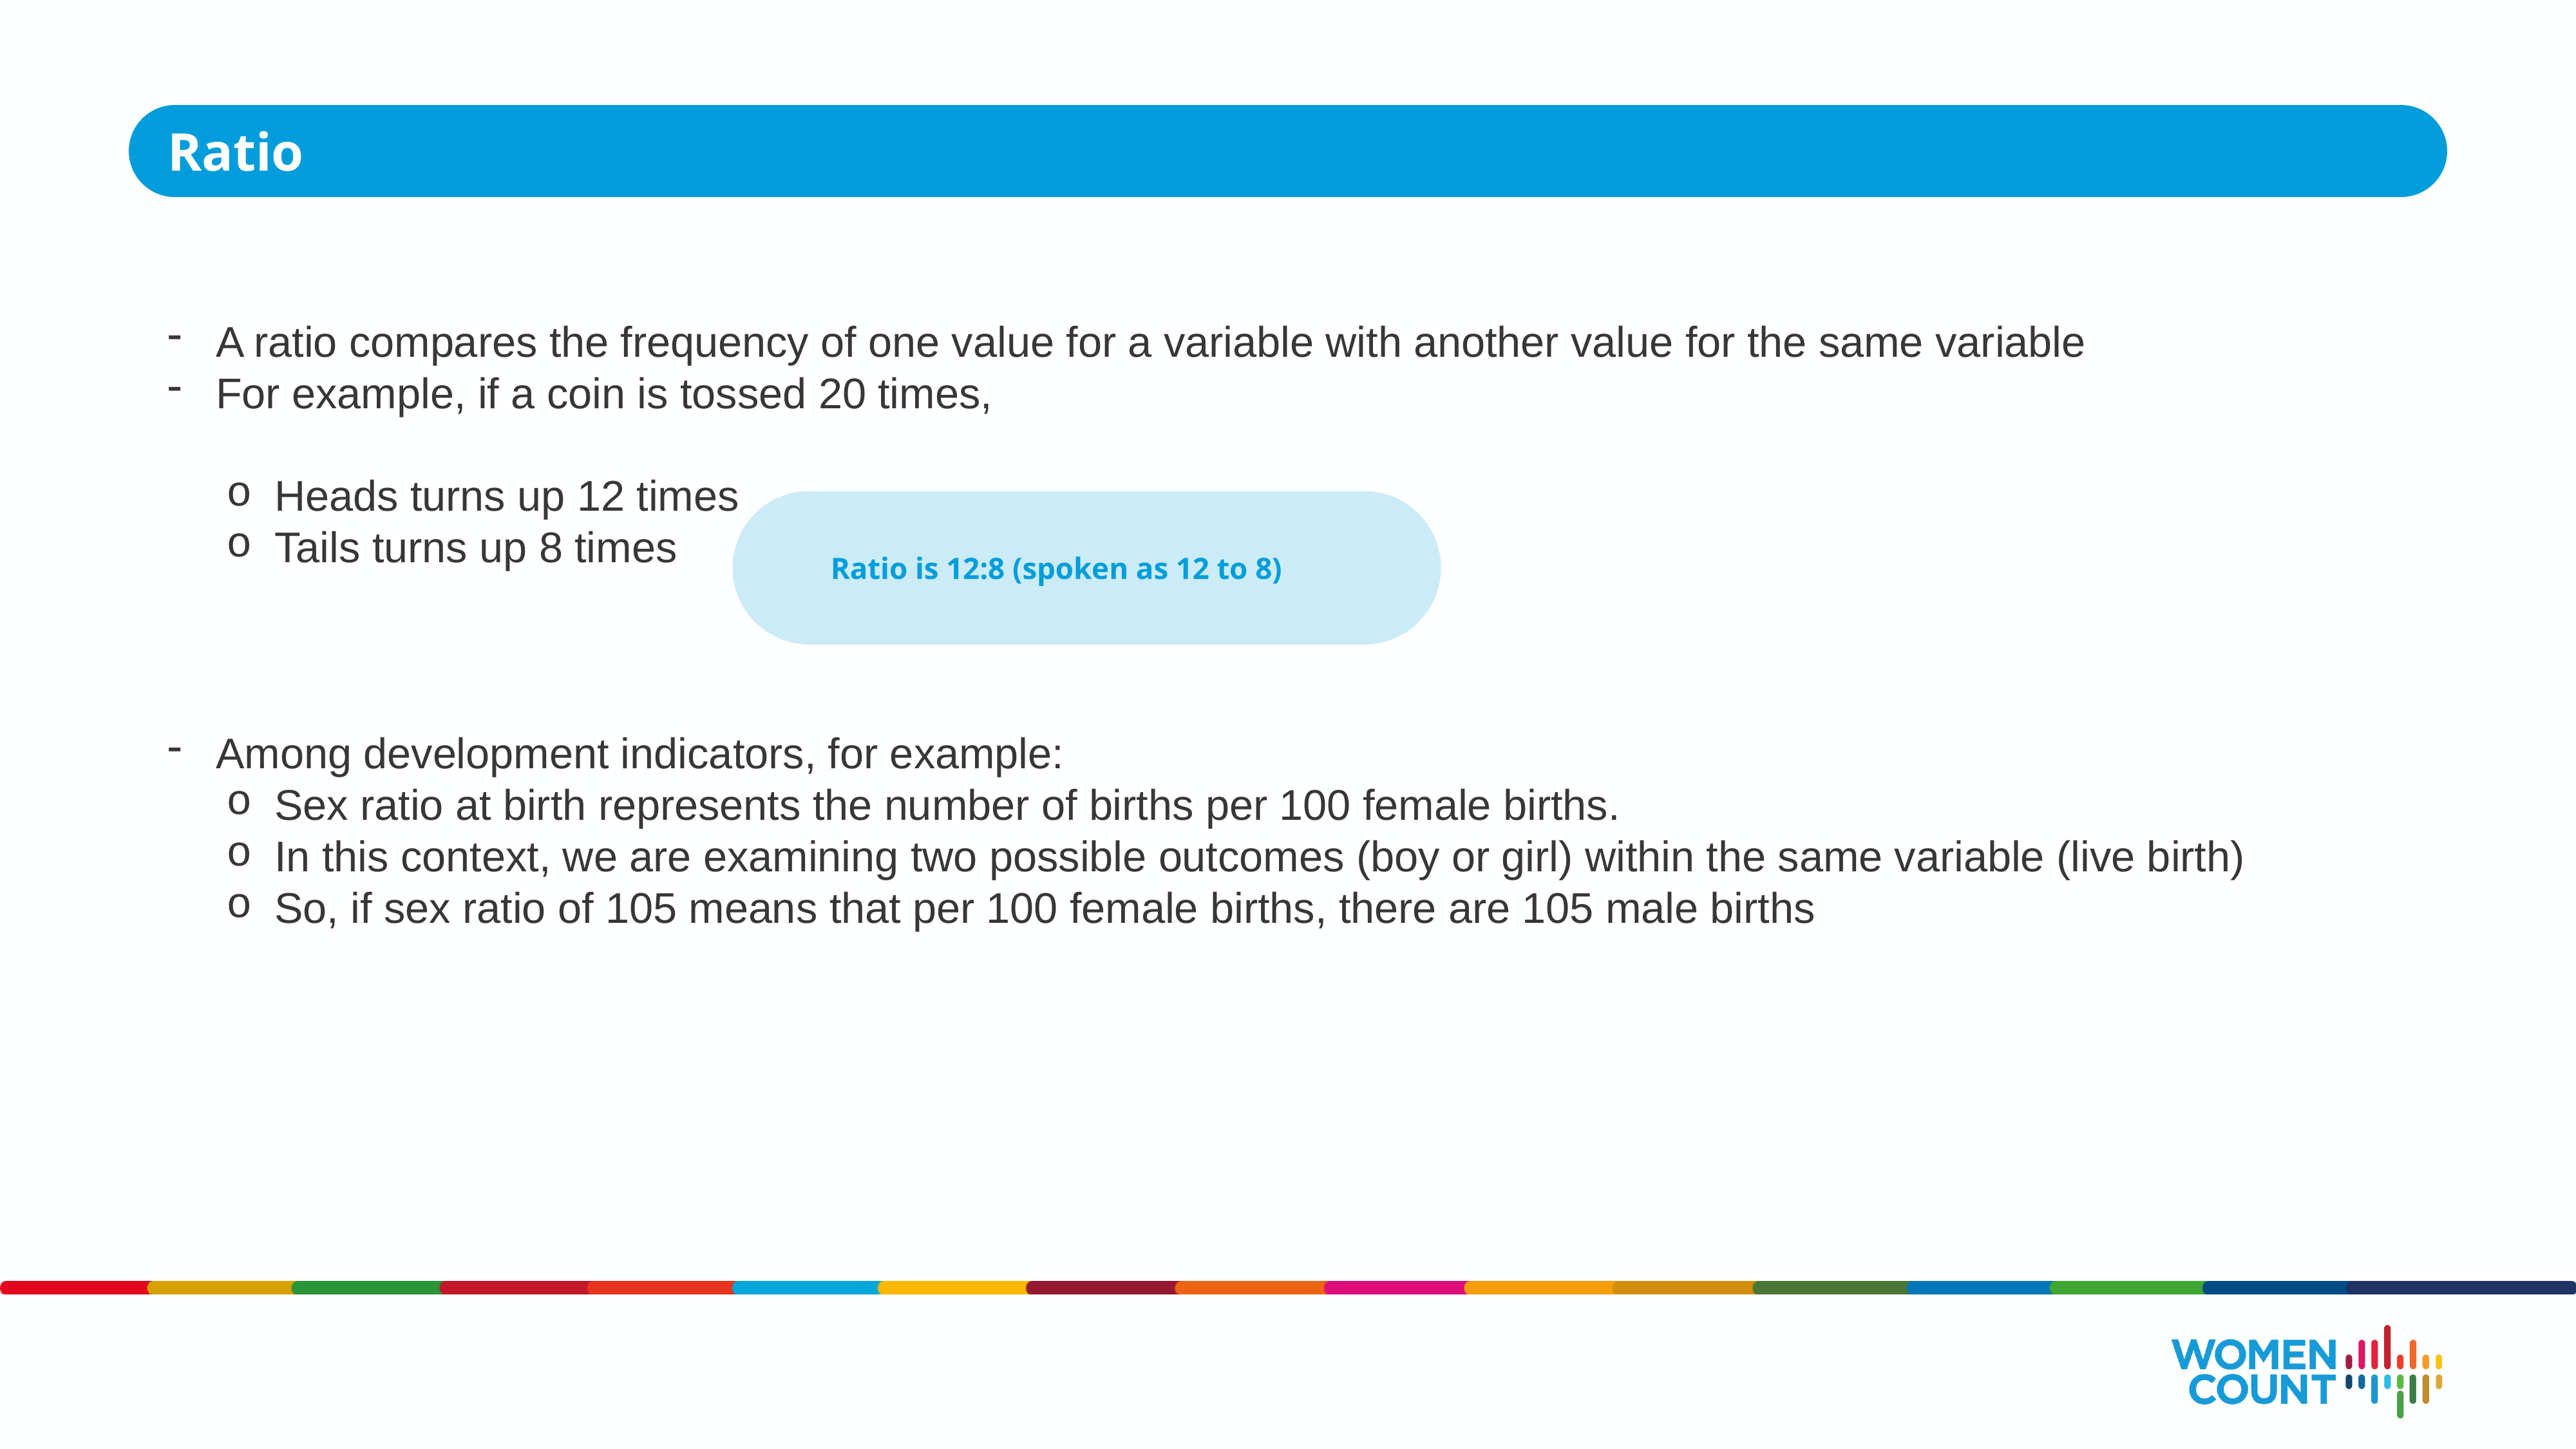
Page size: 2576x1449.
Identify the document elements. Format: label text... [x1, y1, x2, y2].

list A ratio compares the frequency of one value for a variable with another value for the same variable For example, if a coin is tossed 20 times, Heads turns up 12 times Tails turns up 8 times Among development indicators, for example: Sex ratio at birth represents the number of births per 100 female births. In this context, we are examining two possible outcomes (boy or girl) within the same variable (live birth) So, if sex ratio of 105 means that per 100 female births, there are 105 male births [167, 314, 2411, 938]
list Ratio [167, 119, 2411, 182]
text_box Ratio is 12:8 (spoken as 12 to 8) [820, 507, 1441, 628]
text_box [731, 489, 1414, 647]
